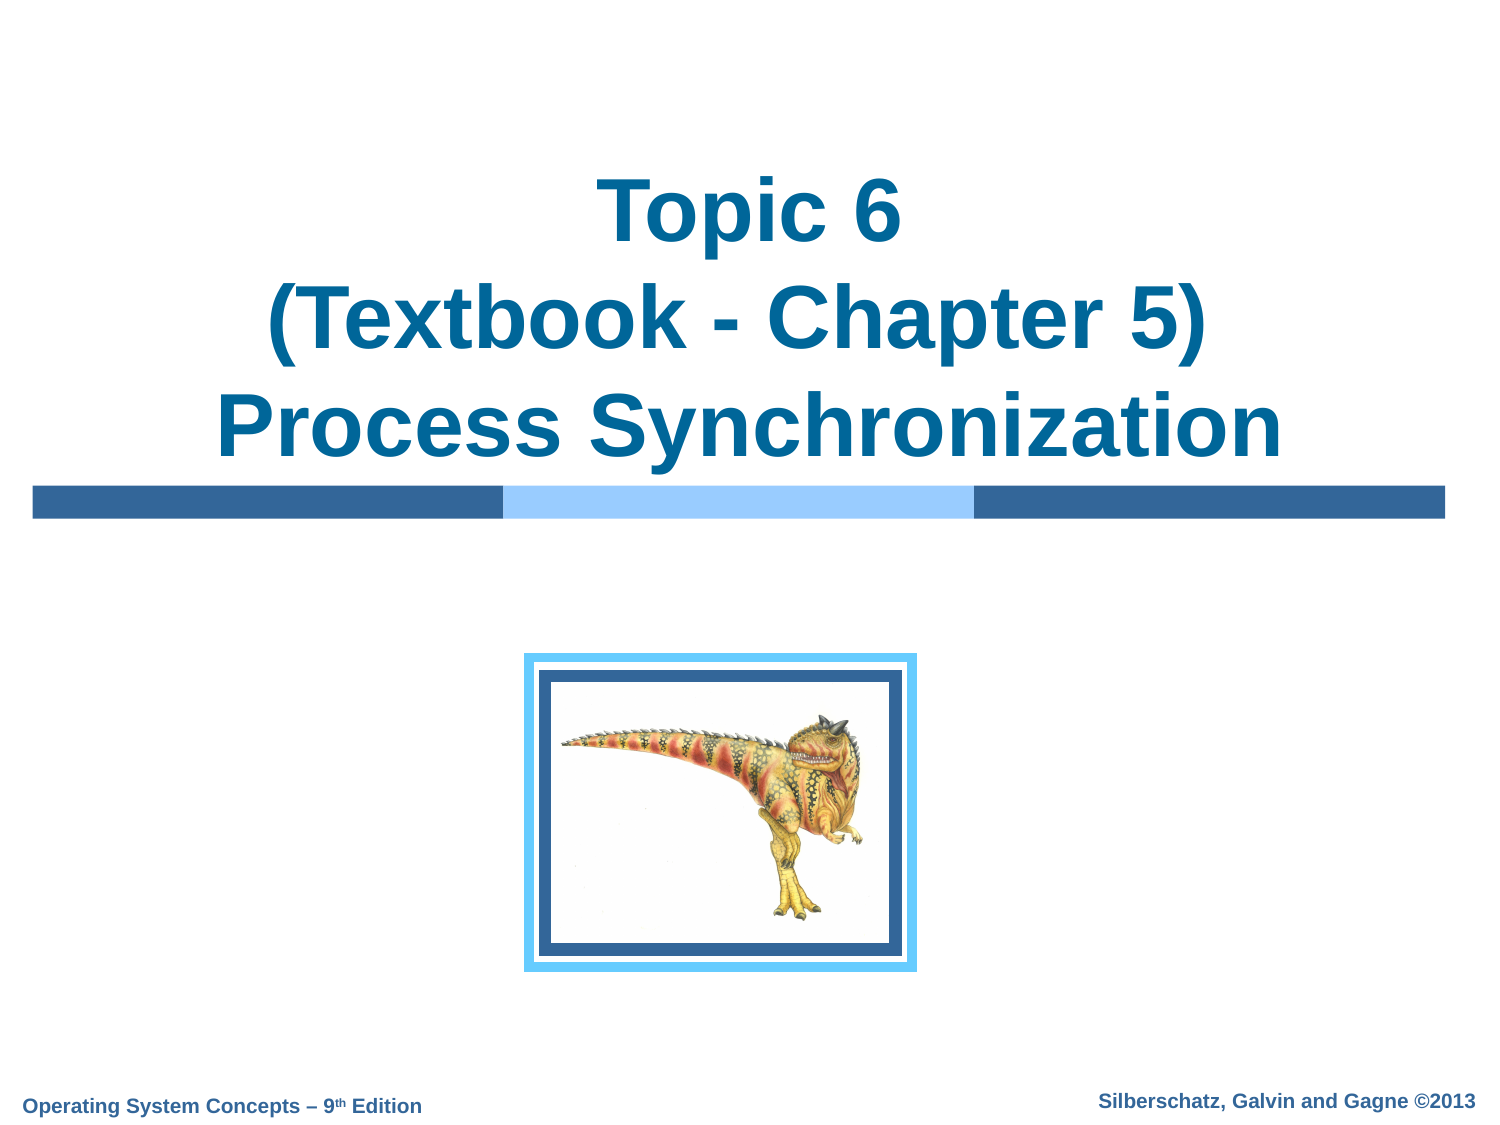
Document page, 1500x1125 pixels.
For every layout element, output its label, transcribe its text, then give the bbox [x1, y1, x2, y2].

title Topic 6 (Textbook - Chapter 5) Process Synchronization [112, 132, 1388, 482]
picture [551, 682, 889, 943]
